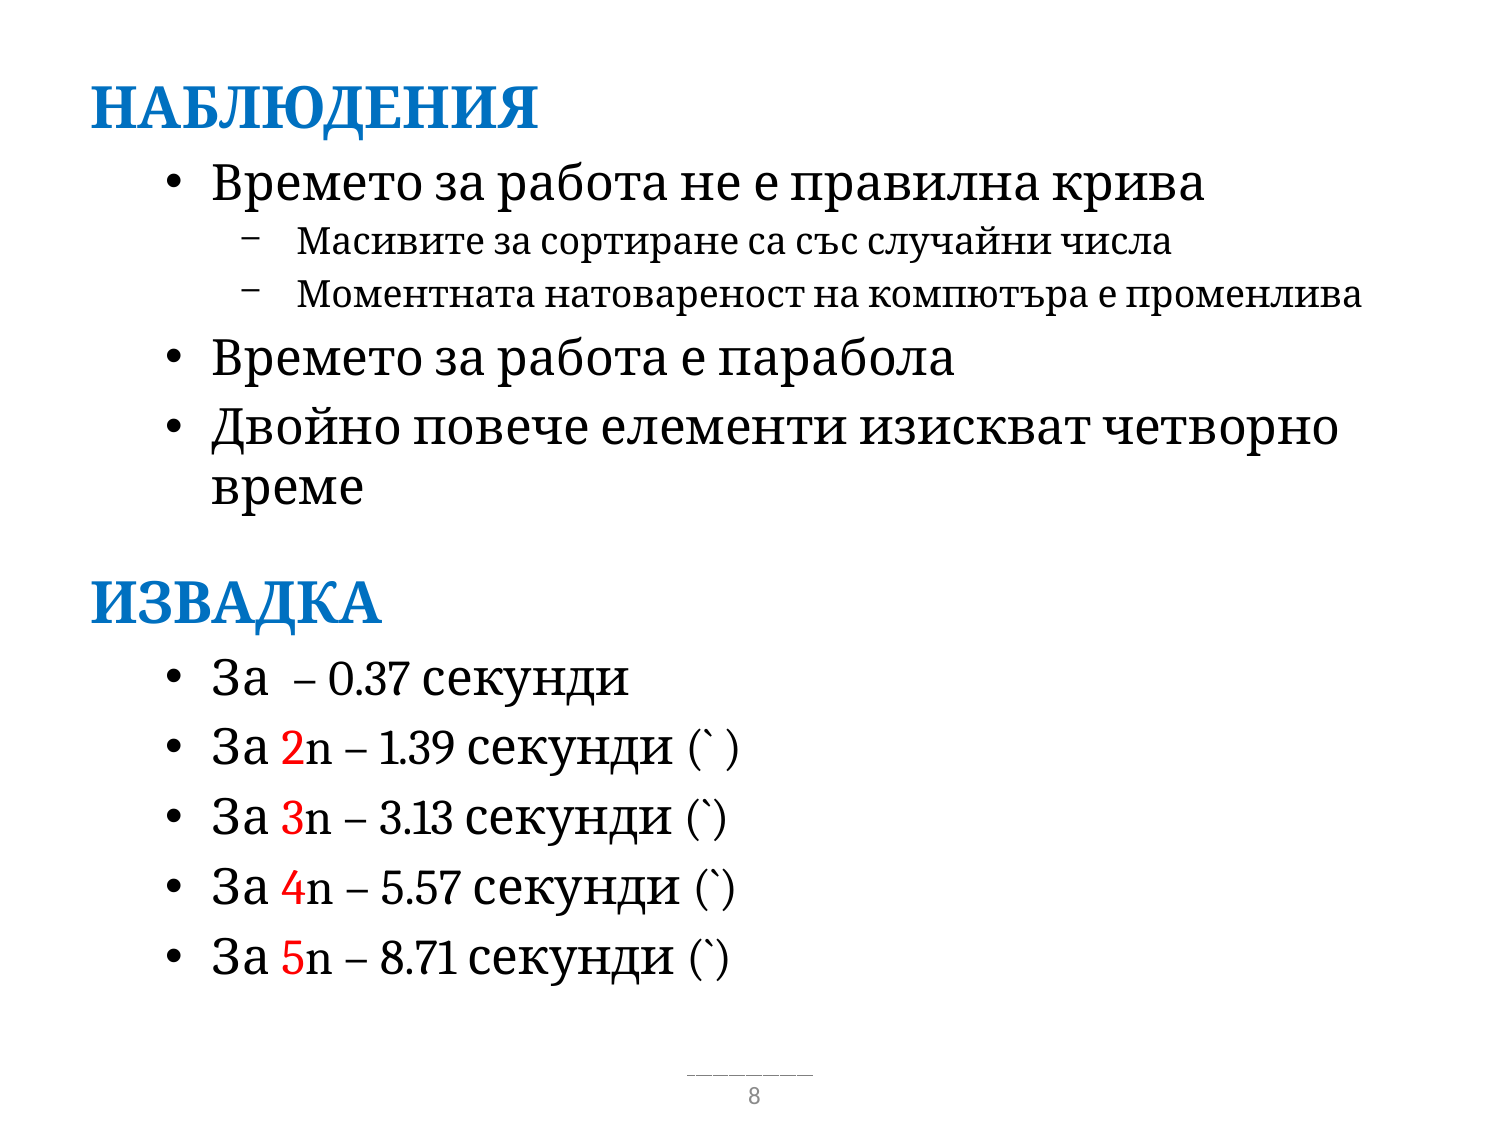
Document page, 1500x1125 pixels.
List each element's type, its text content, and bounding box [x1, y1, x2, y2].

slide_number 8 [579, 1065, 930, 1125]
